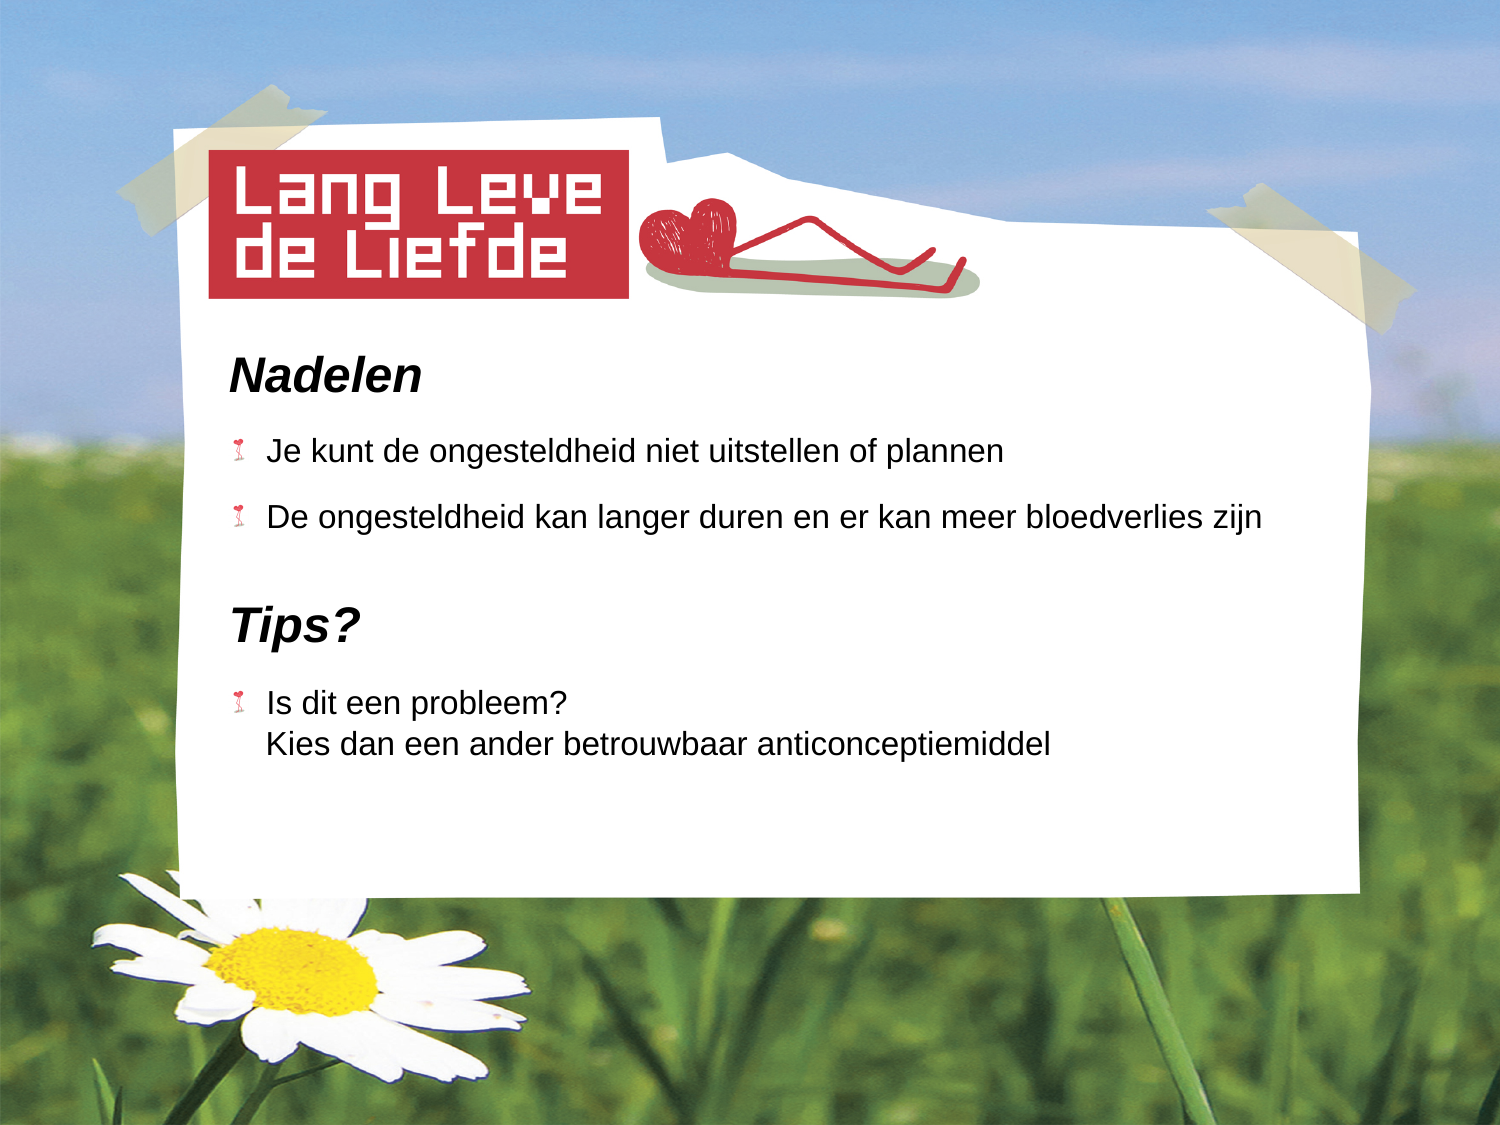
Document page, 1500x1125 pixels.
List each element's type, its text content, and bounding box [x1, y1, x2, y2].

picture [0, 0, 1500, 1125]
list Nadelen Je kunt de ongesteldheid niet uitstellen of plannen De ongesteldheid kan langer duren en er kan meer bloedverlies zijn Tips? Is dit een probleem? Kies dan een ander betrouwbaar anticonceptiemiddel [213, 341, 1381, 873]
